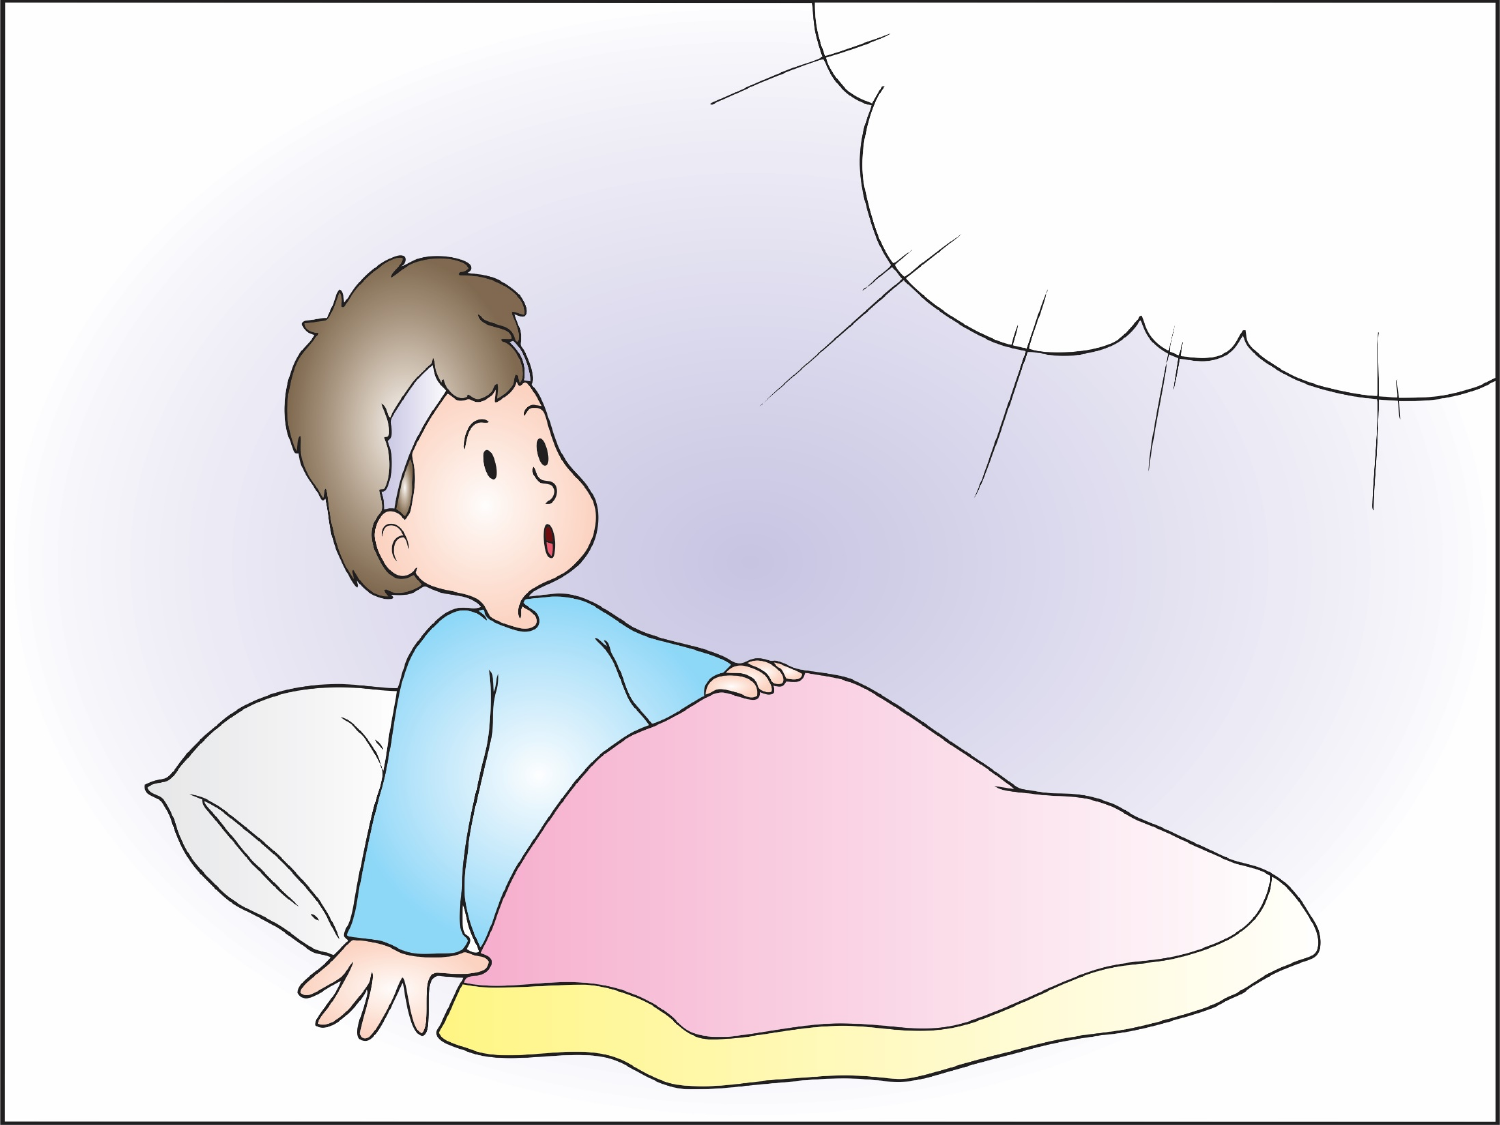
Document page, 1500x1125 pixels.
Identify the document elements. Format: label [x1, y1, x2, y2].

list [0, 0, 1500, 1125]
